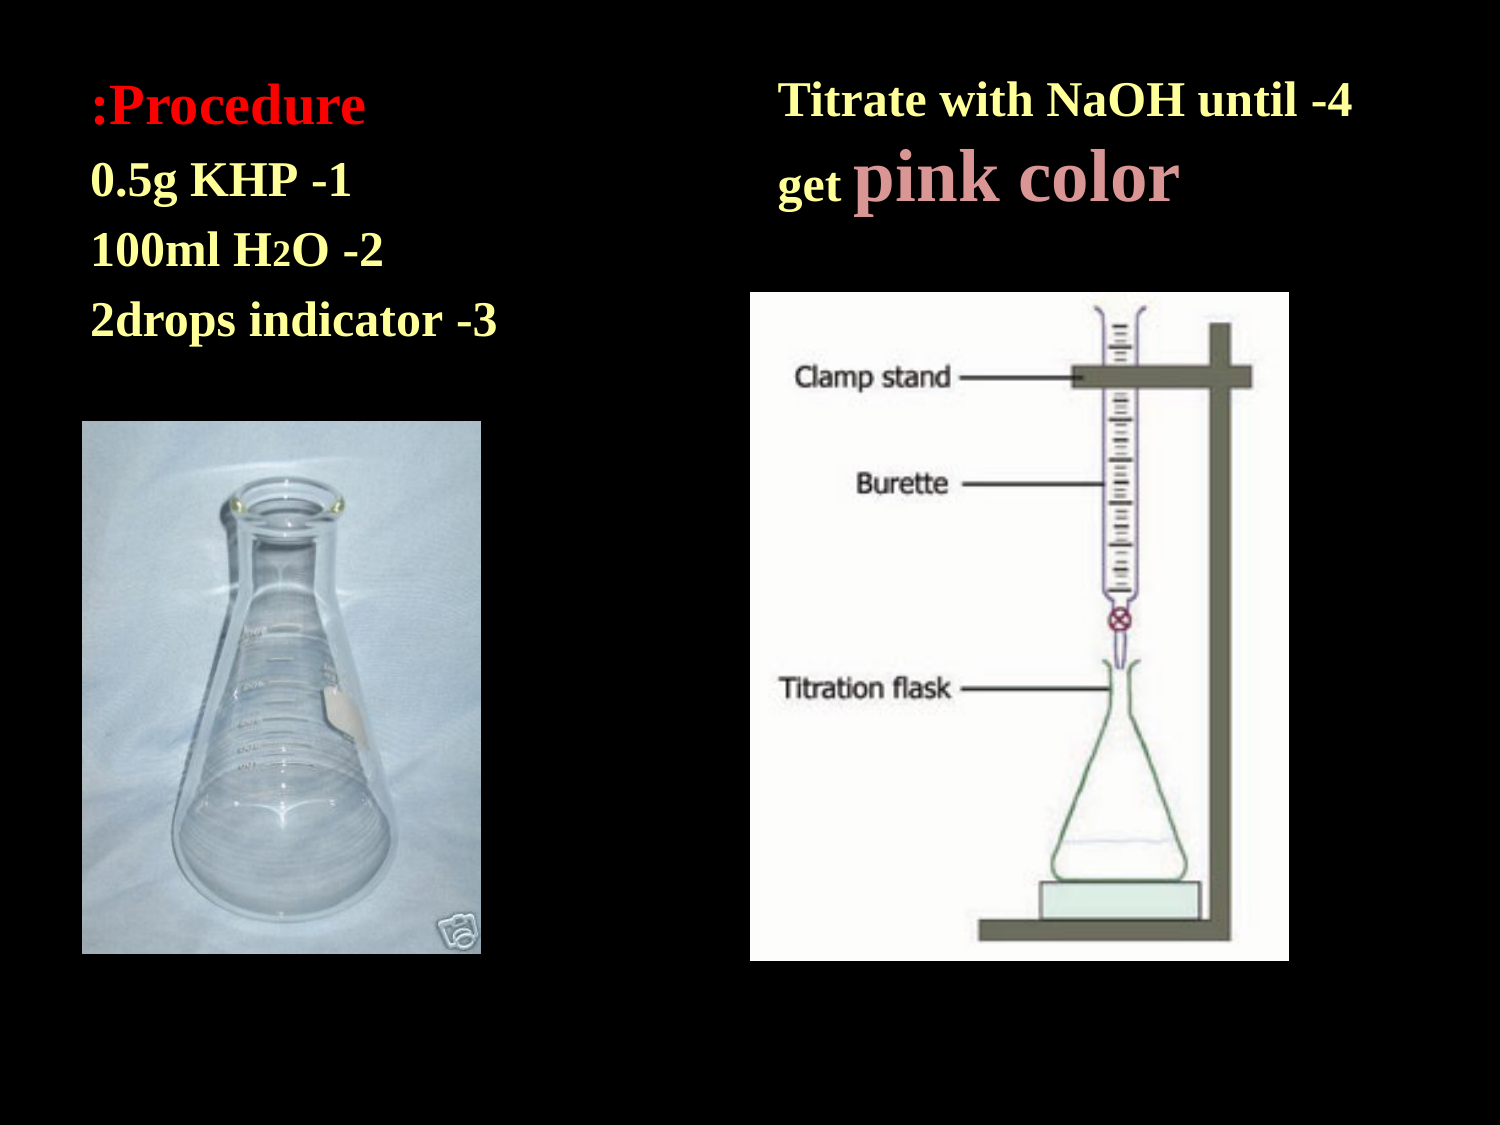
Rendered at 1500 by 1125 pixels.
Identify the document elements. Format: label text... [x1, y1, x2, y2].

list 4- Titrate with NaOH until get pink color [762, 58, 1425, 1005]
picture [749, 292, 1290, 962]
list Procedure: 1- 0.5g KHP 2- 100ml H2O 3- 2drops indicator [75, 58, 738, 1005]
picture [81, 421, 481, 954]
